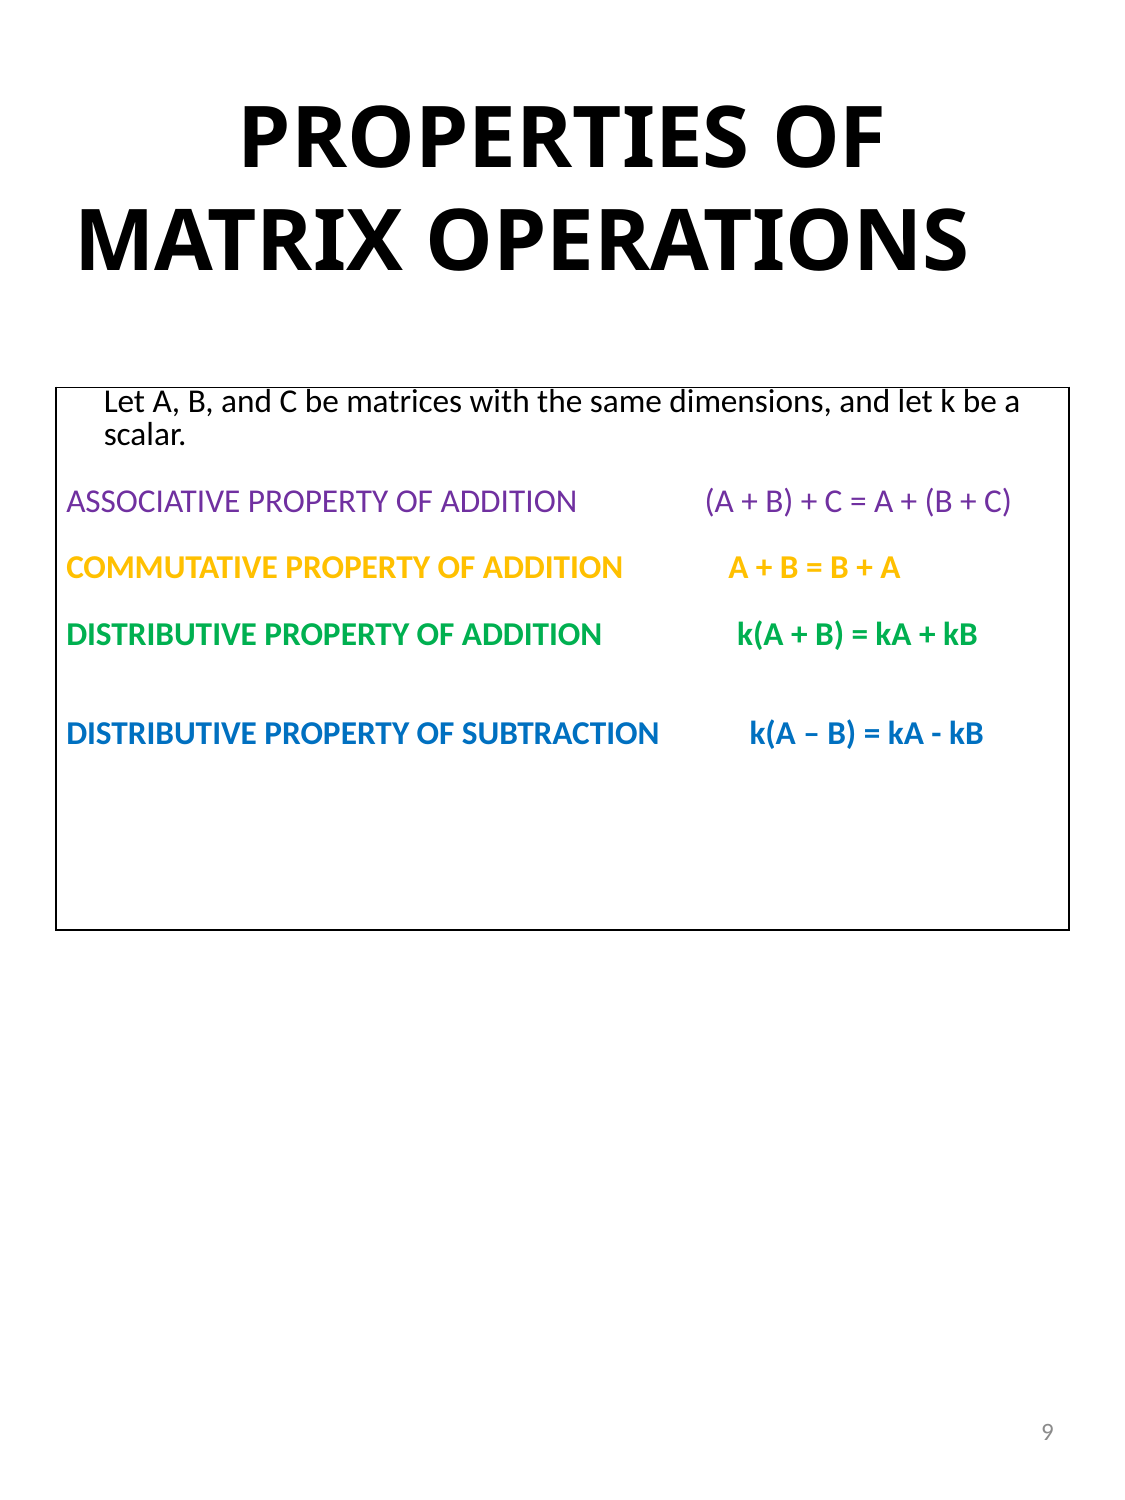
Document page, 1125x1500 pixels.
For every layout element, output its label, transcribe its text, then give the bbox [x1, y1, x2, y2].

table_header Let A, B, and C be matrices with the same dimensions, and let k be a scalar. ASSOCIATIVE PROPERTY OF ADDITION (A + B) + C = A + (B + C) COMMUTATIVE PROPERTY OF ADDITION A + B = B + A DISTRIBUTIVE PROPERTY OF ADDITION k(A + B) = kA + kB DISTRIBUTIVE PROPERTY OF SUBTRACTION k(A – B) = kA - kB [57, 388, 1068, 929]
title PROPERTIES OF MATRIX OPERATIONS [56, 60, 1069, 310]
slide_number 9 [806, 1390, 1069, 1471]
